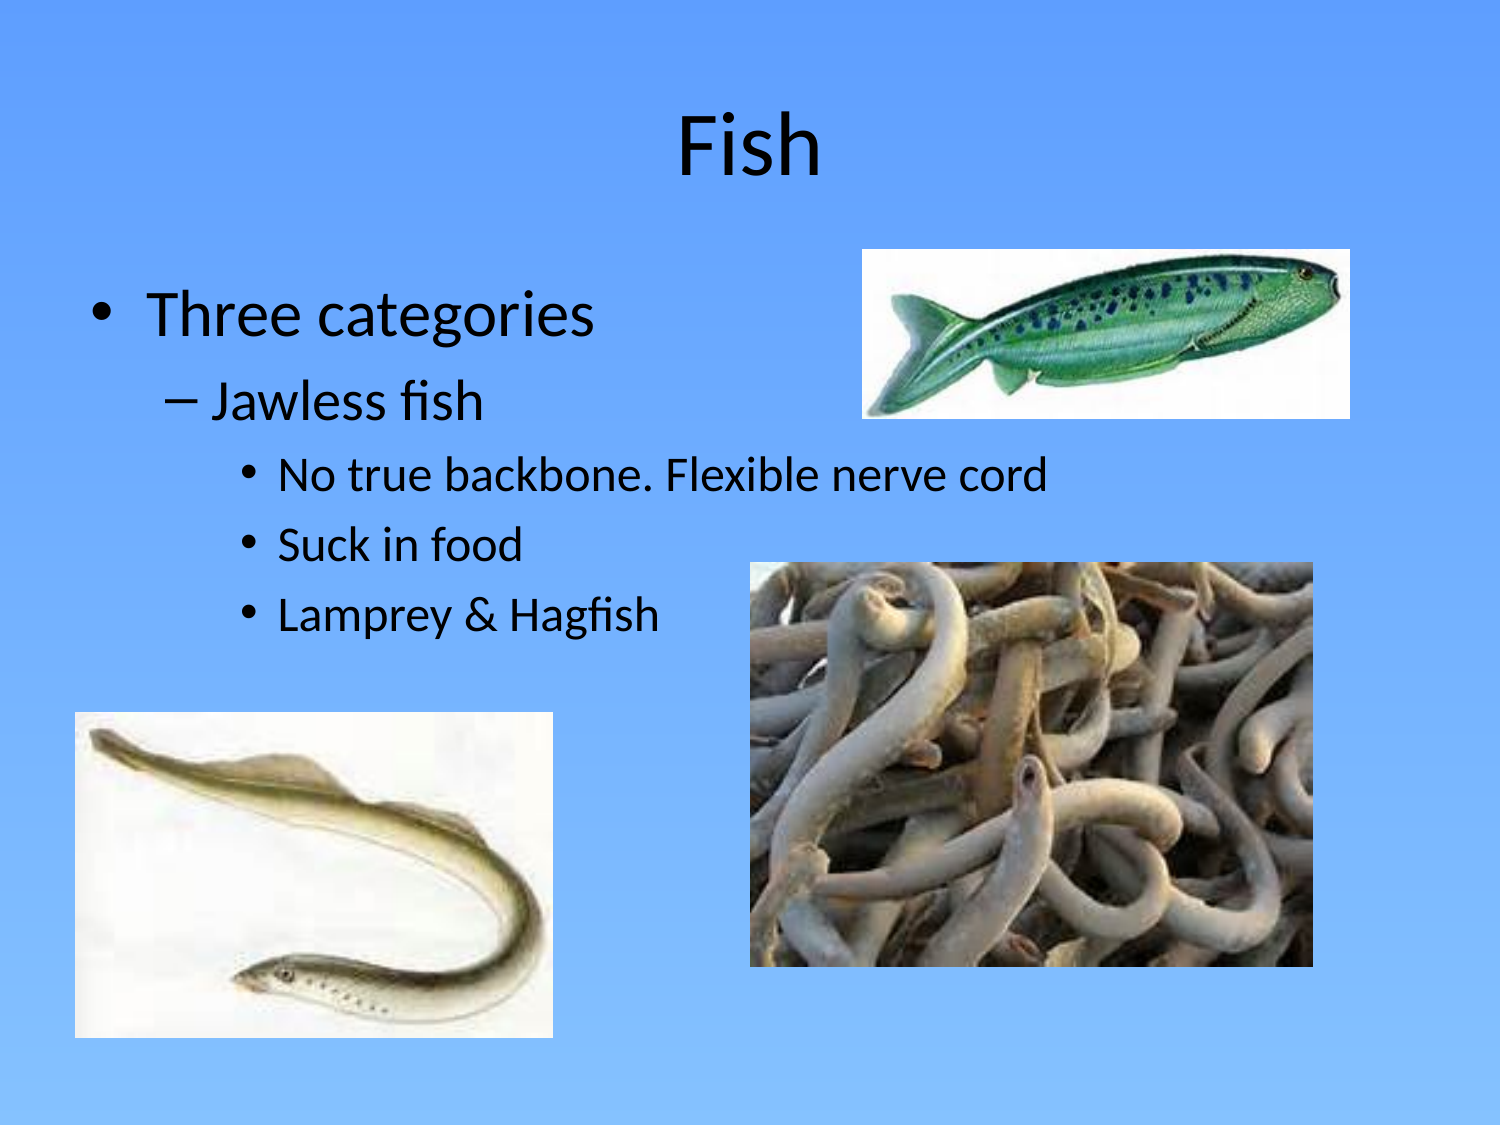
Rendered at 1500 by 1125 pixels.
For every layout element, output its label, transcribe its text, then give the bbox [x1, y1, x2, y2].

picture [862, 249, 1351, 419]
picture [749, 562, 1313, 967]
list Three categories Jawless fish No true backbone. Flexible nerve cord Suck in food Lamprey & Hagfish [75, 262, 1425, 713]
title Fish [75, 45, 1425, 233]
picture [74, 712, 553, 1038]
